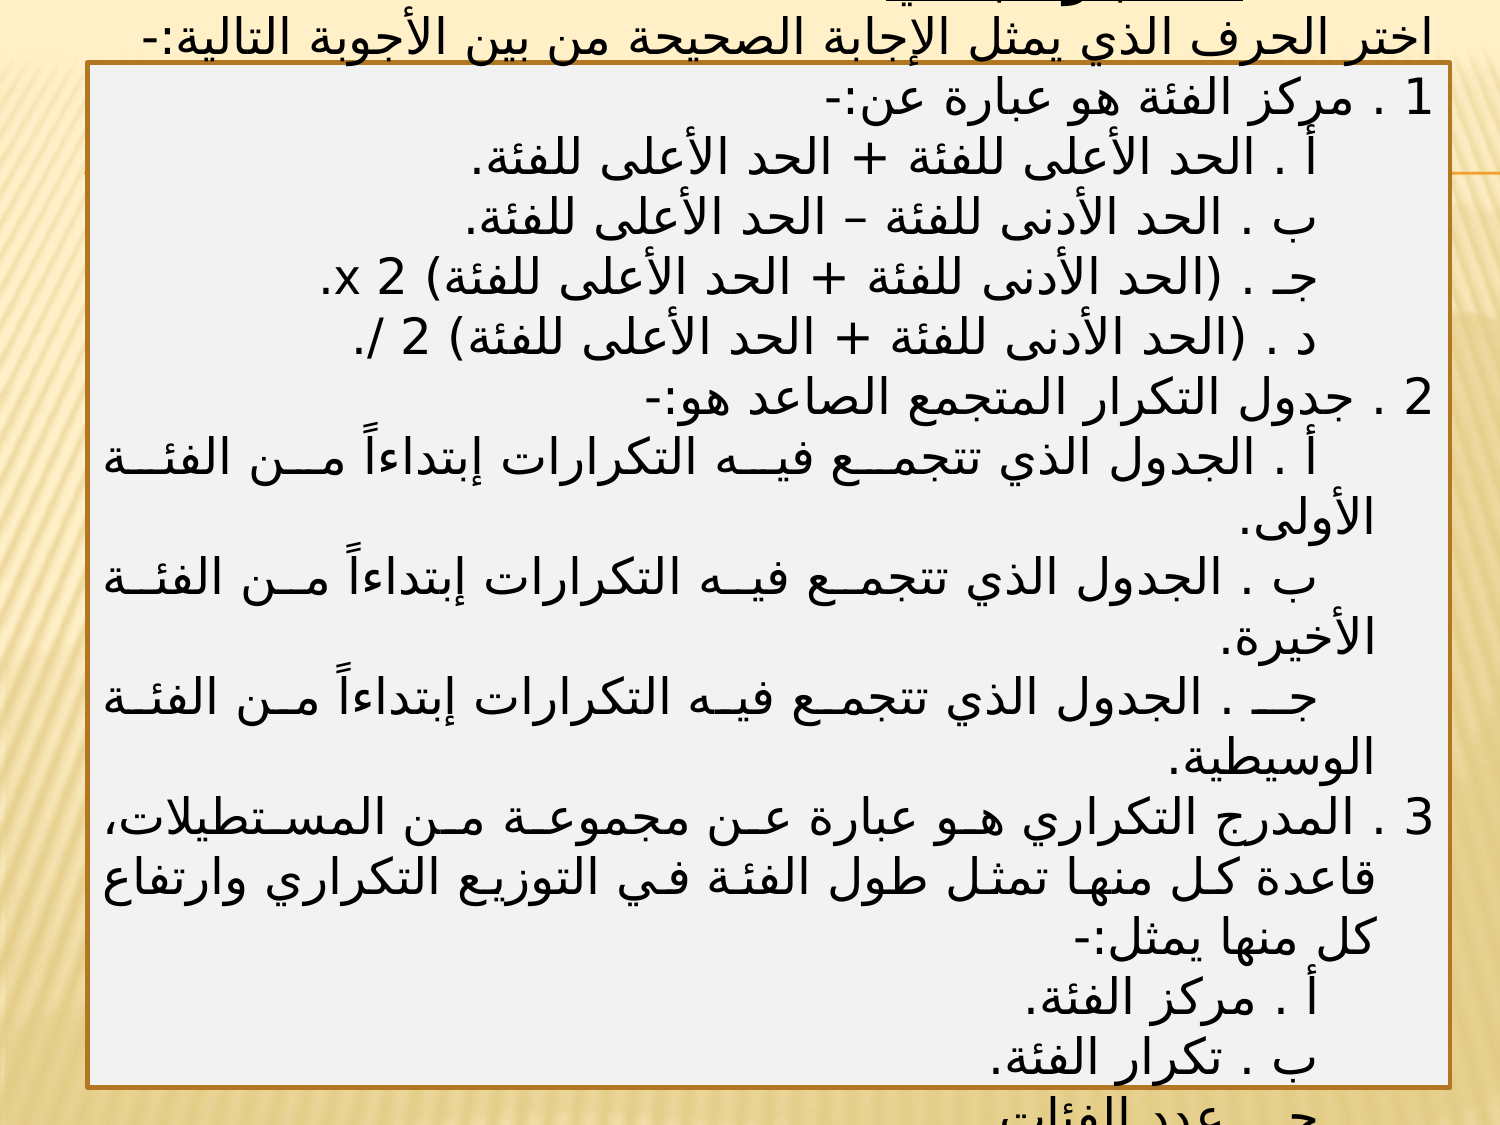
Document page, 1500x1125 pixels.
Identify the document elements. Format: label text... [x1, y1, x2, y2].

text_box خامساًً: الاختبار البعدي: اختر الحرف الذي يمثل الإجابة الصحيحة من بين الأجوبة التالية:- 1 . مركز الفئة هو عبارة عن:- أ . الحد الأعلى للفئة + الحد الأعلى للفئة. ب . الحد الأدنى للفئة – الحد الأعلى للفئة. جـ . (الحد الأدنى للفئة + الحد الأعلى للفئة) 2 x. د . (الحد الأدنى للفئة + الحد الأعلى للفئة) 2 /. 2 . جدول التكرار المتجمع الصاعد هو:- أ . الجدول الذي تتجمع فيه التكرارات إبتداءاً من الفئة الأولى. ب . الجدول الذي تتجمع فيه التكرارات إبتداءاً من الفئة الأخيرة. جـ . الجدول الذي تتجمع فيه التكرارات إبتداءاً من الفئة الوسيطية. 3 . المدرج التكراري هو عبارة عن مجموعة من المستطيلات، قاعدة كل منها تمثل طول الفئة في التوزيع التكراري وارتفاع كل منها يمثل:- أ . مركز الفئة. ب . تكرار الفئة. جـ . عدد الفئات. د . مجموع التكرارات. [85, 60, 1452, 1090]
